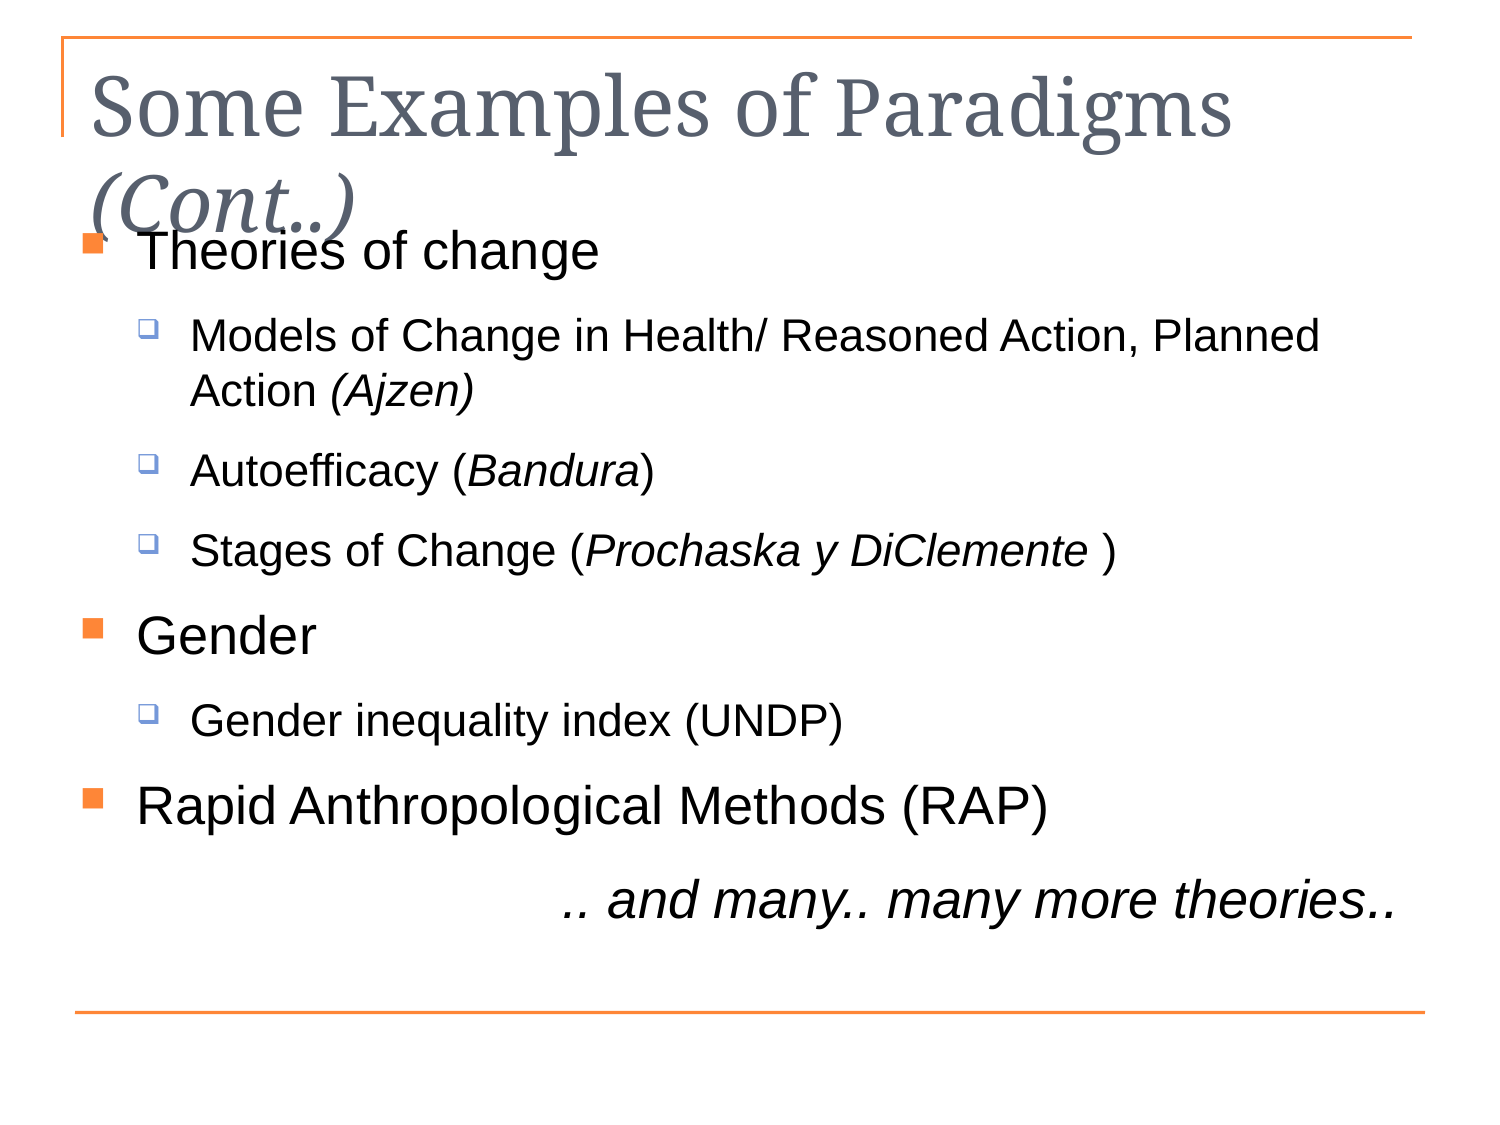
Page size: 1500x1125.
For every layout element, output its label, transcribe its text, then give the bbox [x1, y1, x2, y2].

title Some Examples of Paradigms (Cont..) [75, 45, 1425, 233]
list Theories of change Models of Change in Health/ Reasoned Action, Planned Action (Ajzen) Autoefficacy (Bandura) Stages of Change (Prochaska y DiClemente ) Gender Gender inequality index (UNDP) Rapid Anthropological Methods (RAP) .. and many.. many more theories.. [64, 208, 1415, 999]
